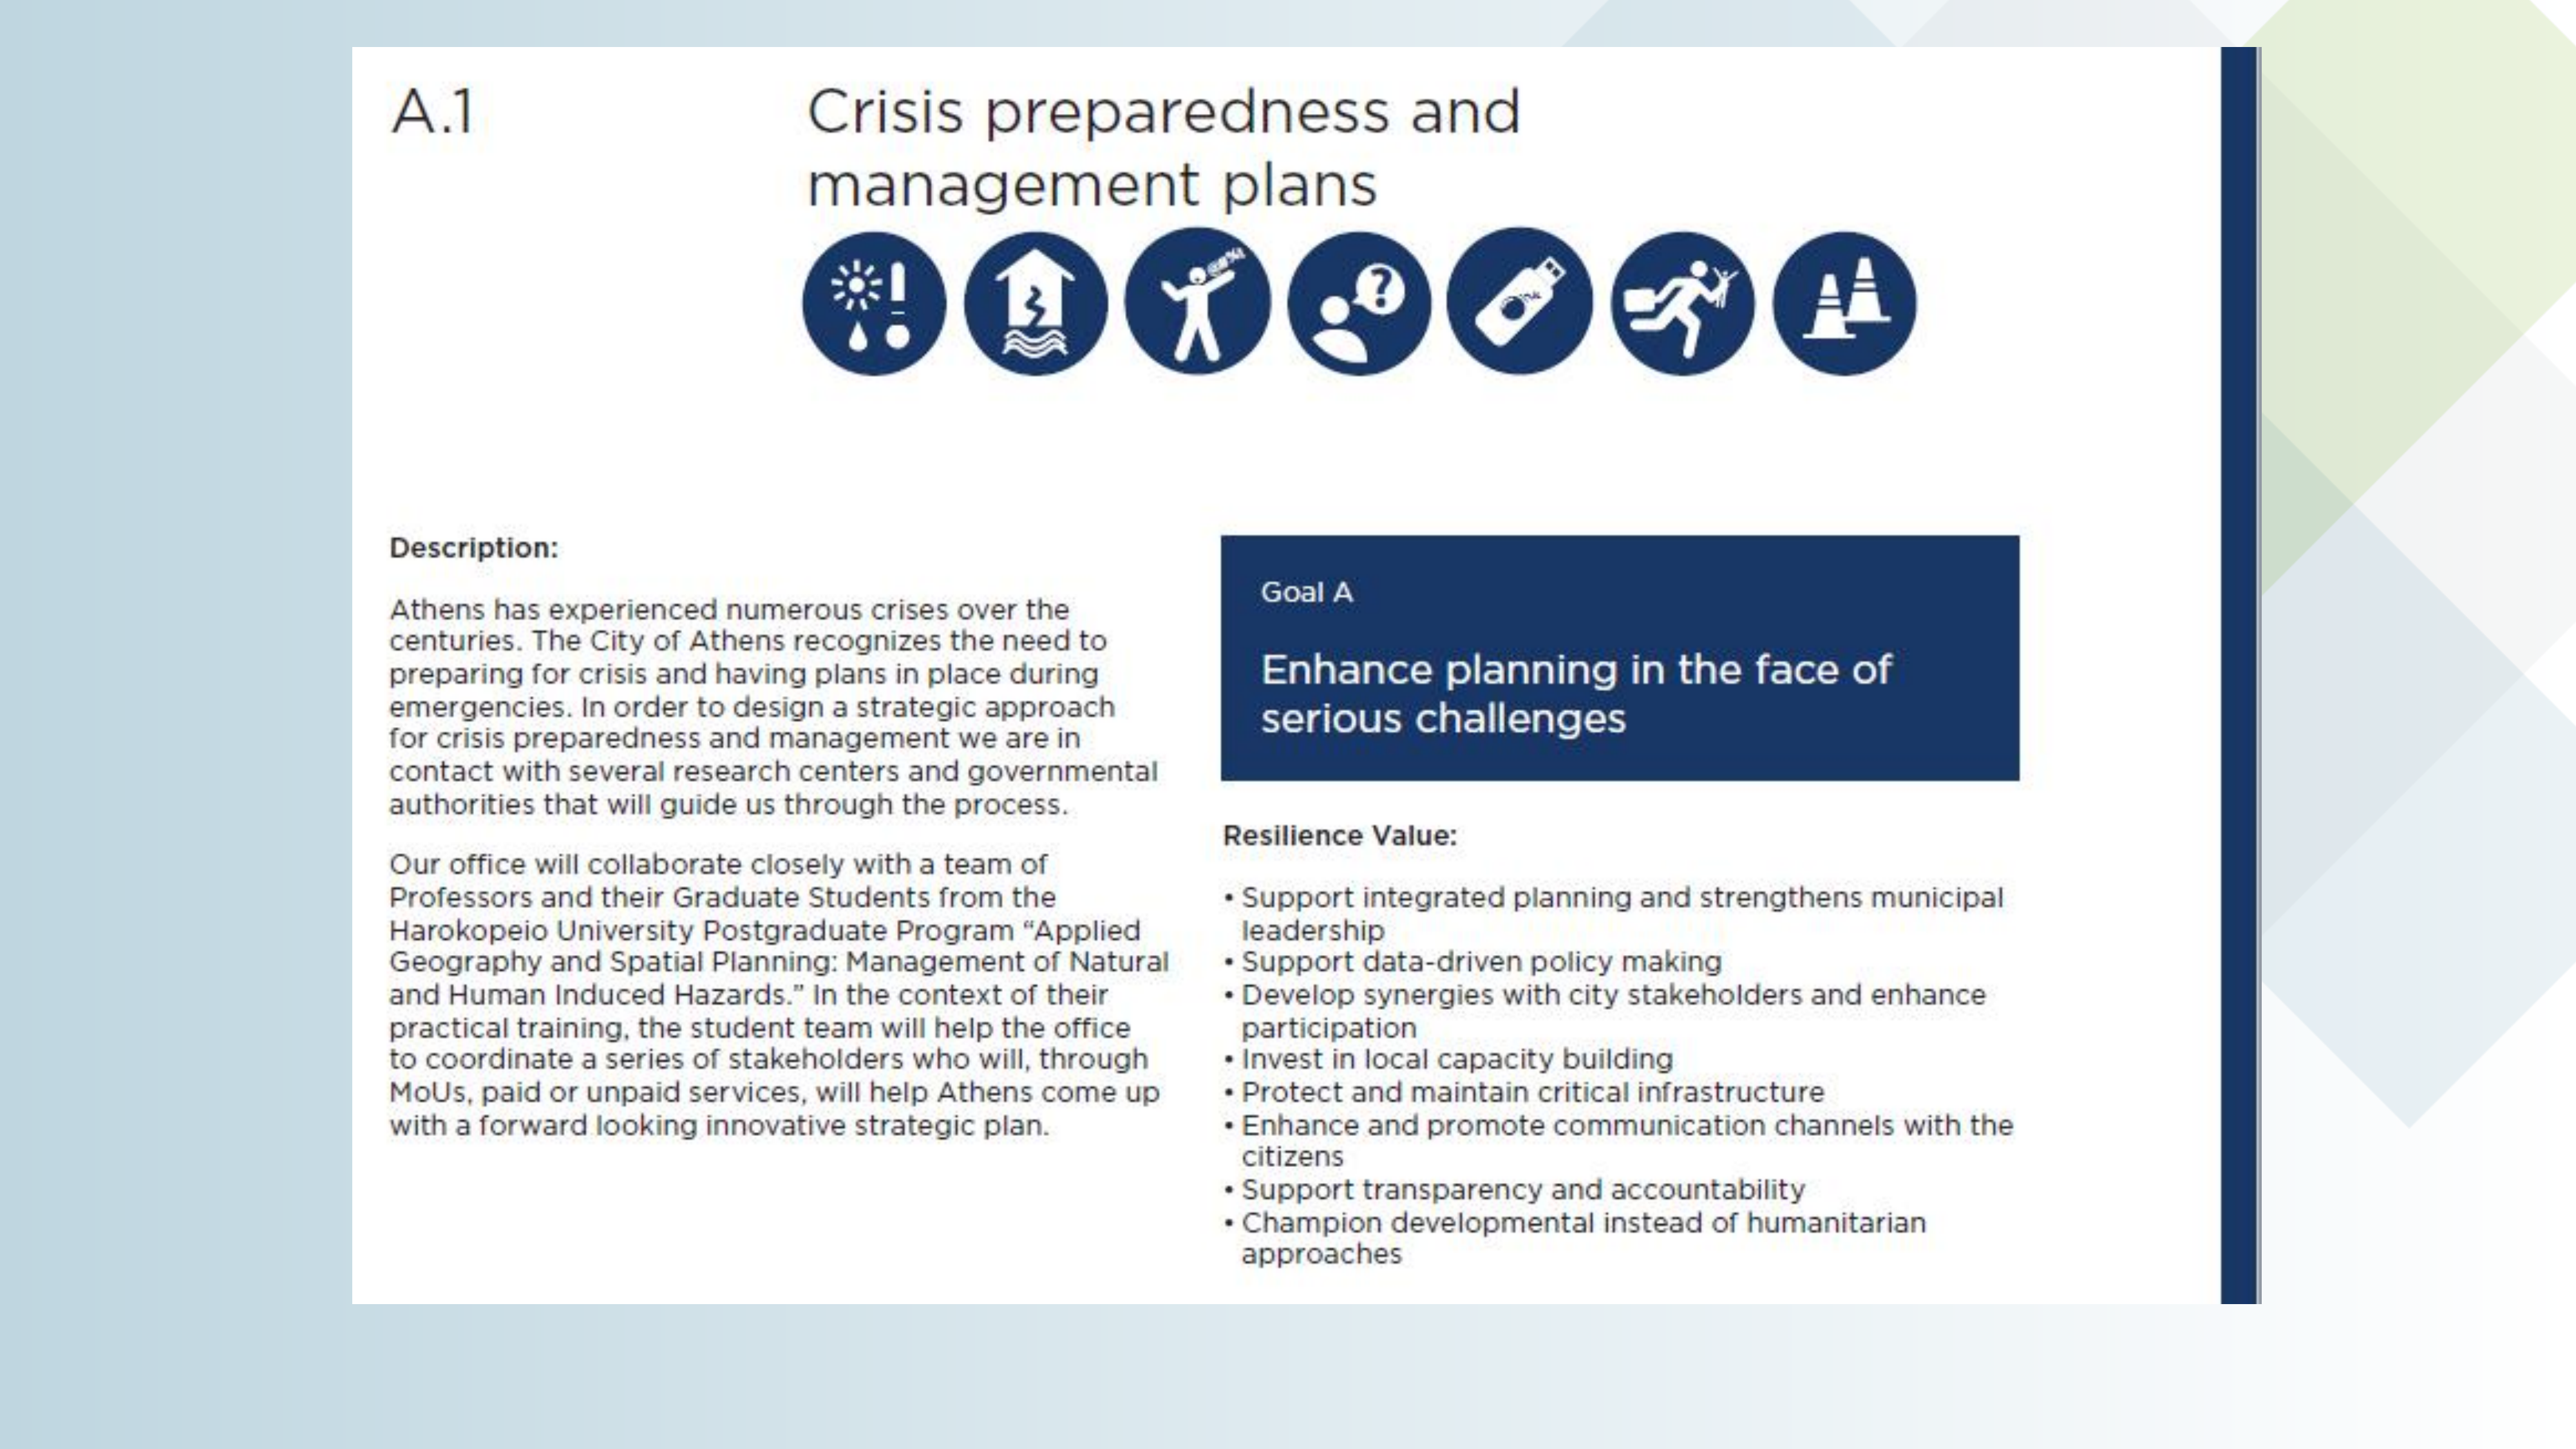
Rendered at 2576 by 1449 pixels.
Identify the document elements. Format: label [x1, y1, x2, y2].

picture [352, 47, 2262, 1304]
